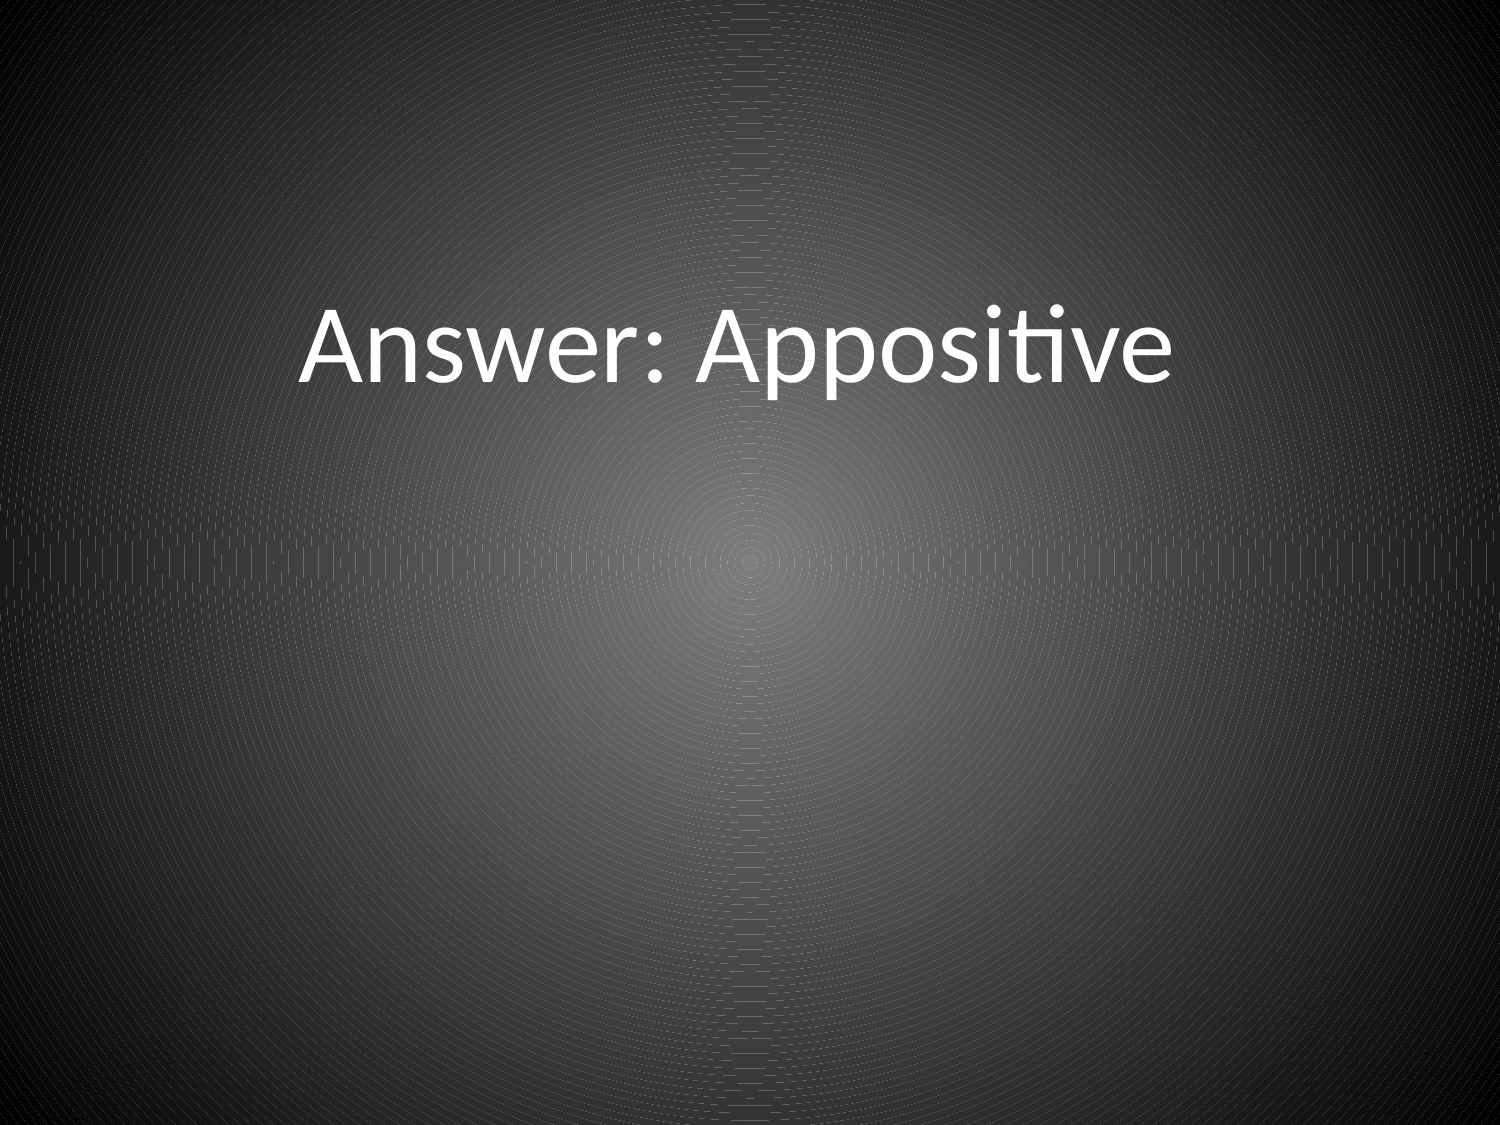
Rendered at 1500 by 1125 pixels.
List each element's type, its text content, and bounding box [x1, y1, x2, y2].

list Answer: Appositive [75, 262, 1425, 1005]
